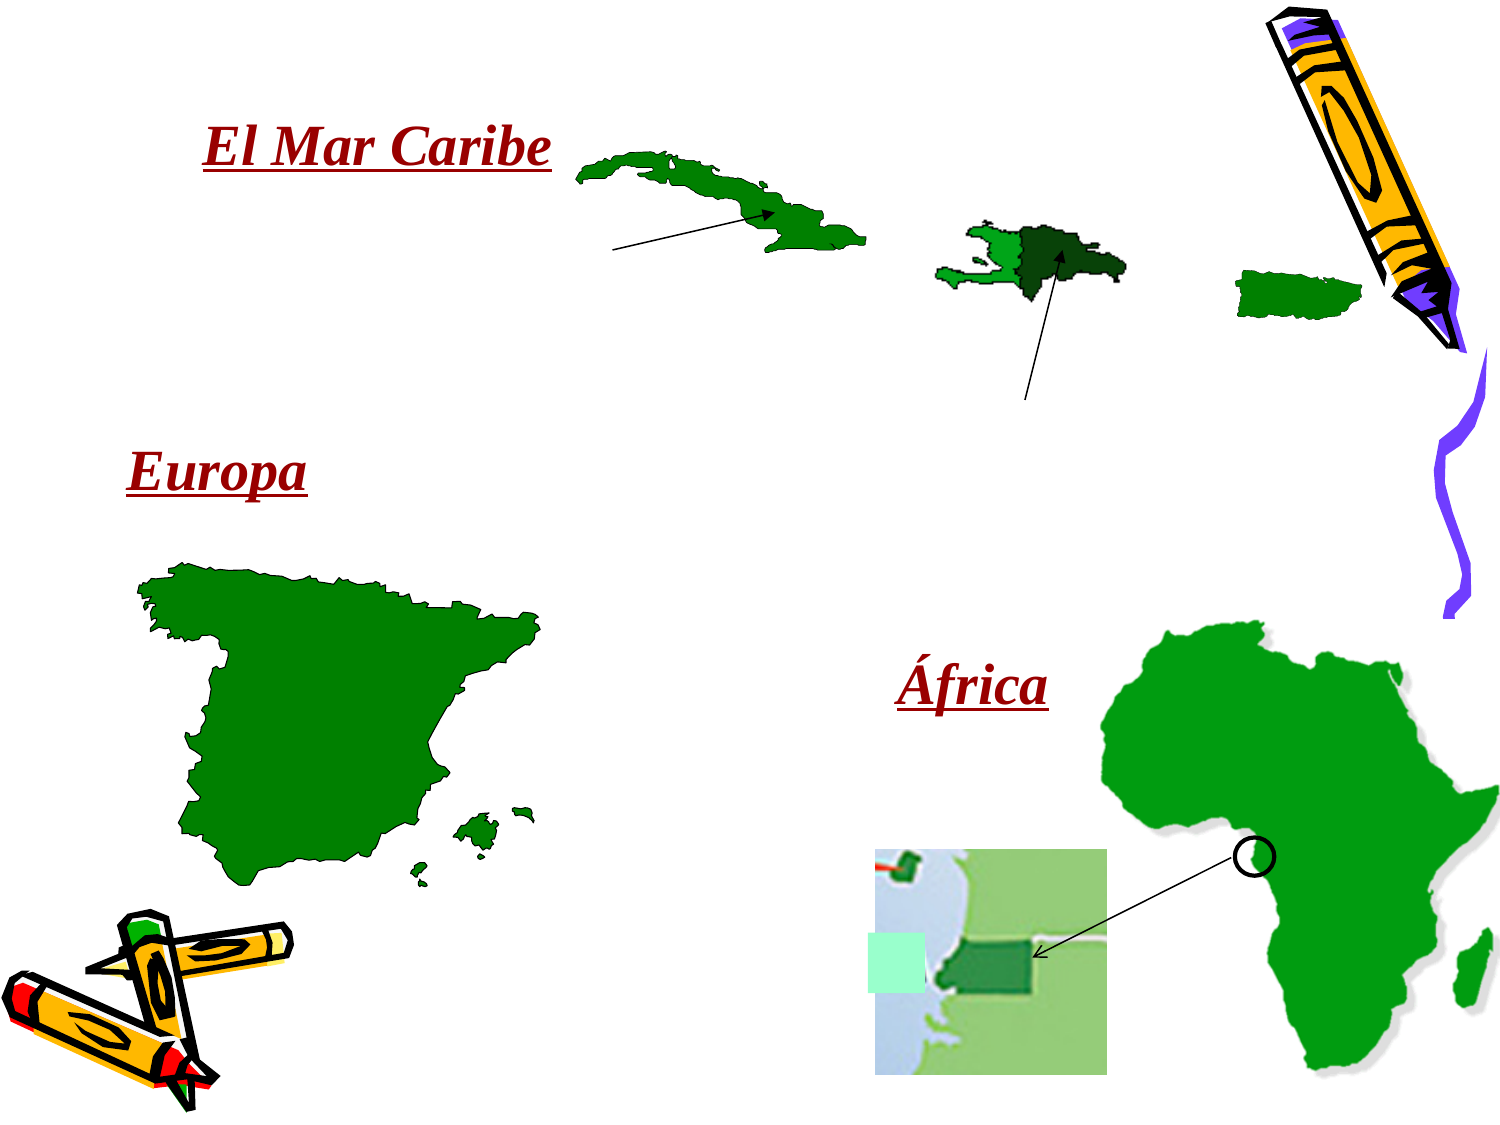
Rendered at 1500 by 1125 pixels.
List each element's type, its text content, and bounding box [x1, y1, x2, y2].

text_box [410, 807, 535, 887]
text_box El Mar Caribe [187, 99, 568, 185]
picture [574, 149, 868, 255]
picture [1234, 269, 1363, 321]
text_box Europa [111, 425, 324, 510]
text_box África [882, 638, 1065, 724]
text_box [1032, 857, 1232, 958]
text_box [137, 562, 541, 886]
picture [924, 212, 1138, 310]
picture [874, 619, 1500, 1081]
